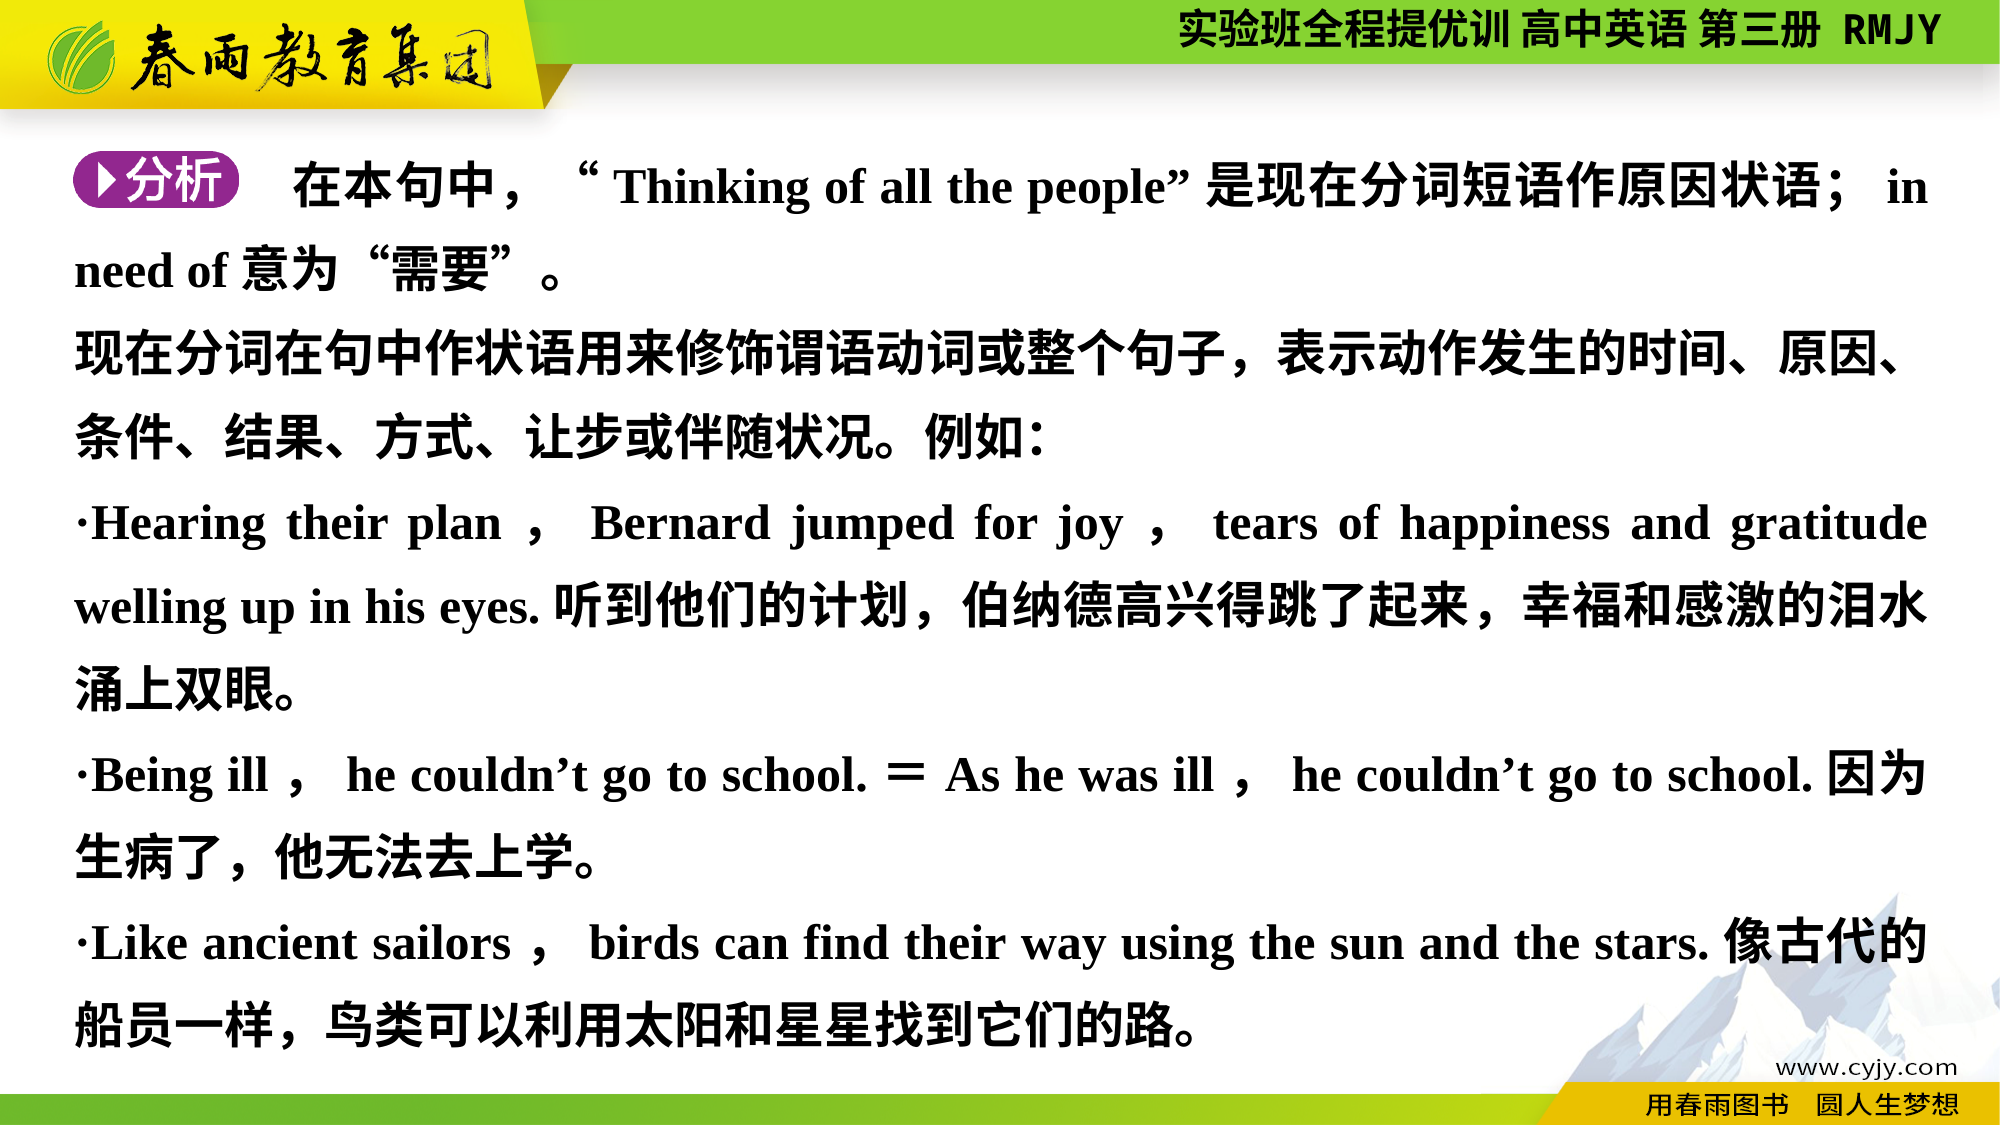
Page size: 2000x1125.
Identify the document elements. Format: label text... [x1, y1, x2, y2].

list 在本句中，“Thinking of all the people”是现在分词短语作原因状语；in need of意为“需要”。 现在分词在句中作状语用来修饰谓语动词或整个句子，表示动作发生的时间、原因、条件、结果、方式、让步或伴随状况。例如： ·Hearing their plan，Bernard jumped for joy，tears of happiness and gratitude welling up in his eyes.听到他们的计划，伯纳德高兴得跳了起来，幸福和感激的泪水涌上双眼。 ·Being ill，he couldn’t go to school.＝As he was ill，he couldn’t go to school.因为生病了，他无法去上学。 ·Like ancient sailors，birds can find their way using the sun and the stars.像古代的船员一样，鸟类可以利用太阳和星星找到它们的路。 [59, 122, 1944, 1061]
picture [0, 0, 2000, 1125]
